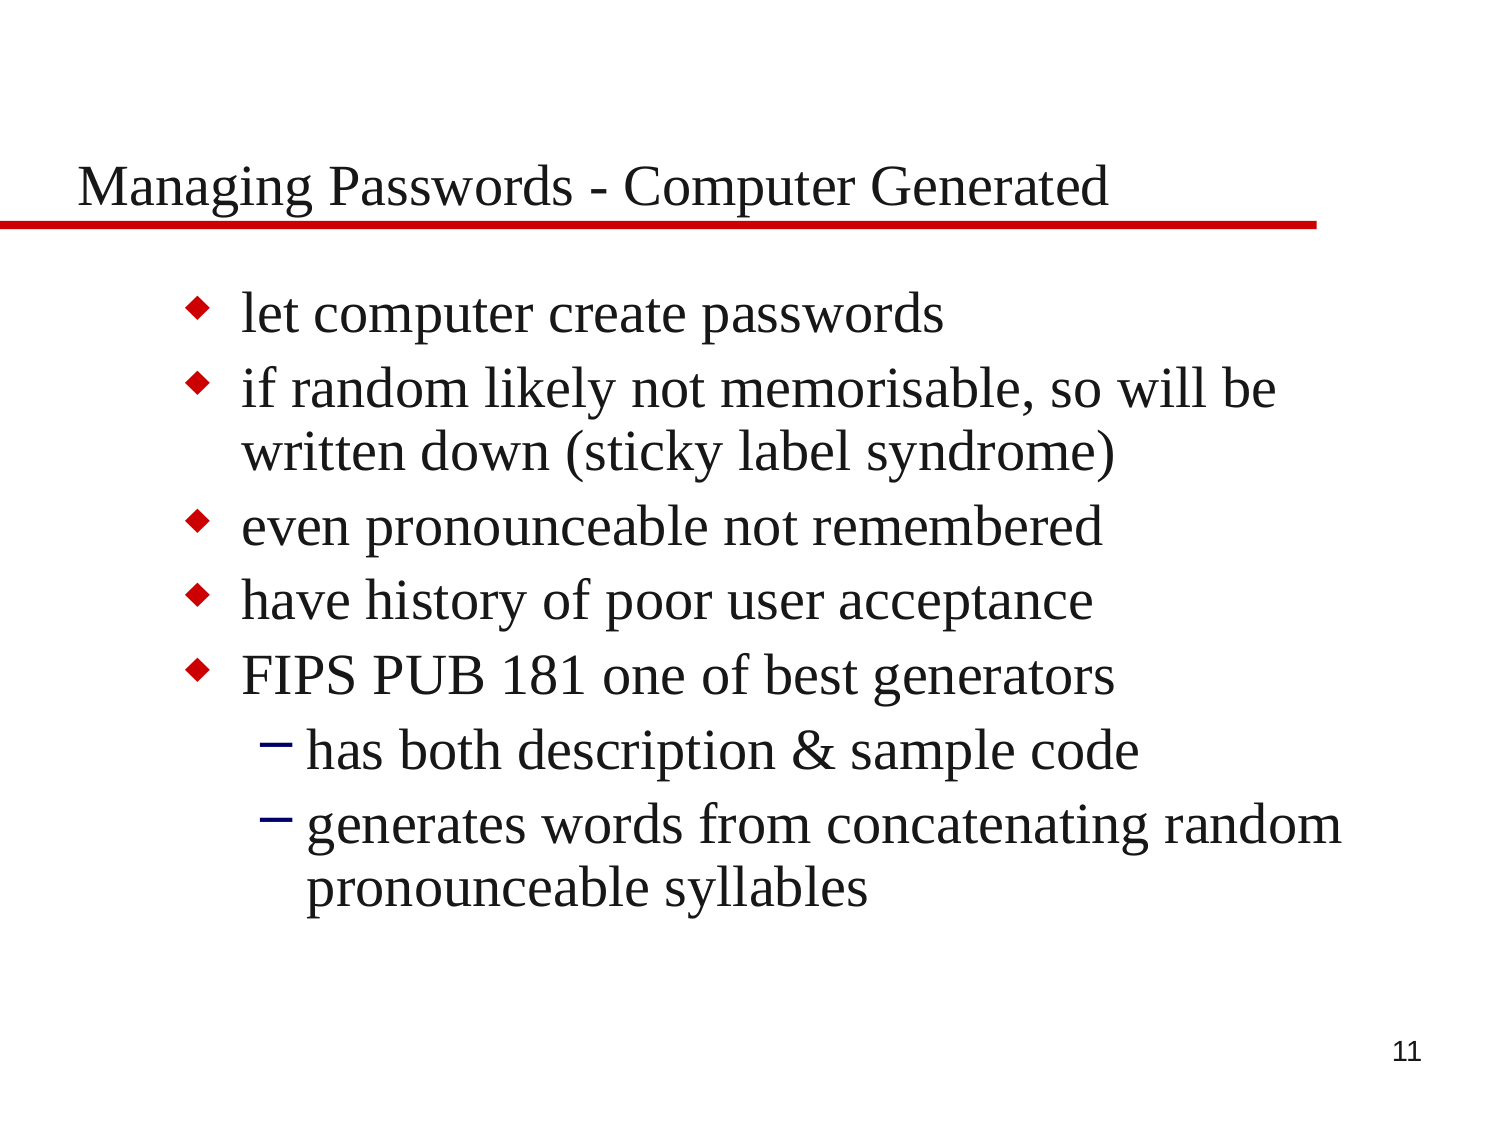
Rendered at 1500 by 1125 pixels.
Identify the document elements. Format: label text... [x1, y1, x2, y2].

title Managing Passwords - Computer Generated [62, 43, 1338, 226]
slide_number 11 [1125, 1012, 1438, 1088]
list let computer create passwords if random likely not memorisable, so will be written down (sticky label syndrome) even pronounceable not remembered have history of poor user acceptance FIPS PUB 181 one of best generators has both description & sample code generates words from concatenating random pronounceable syllables [169, 274, 1438, 951]
